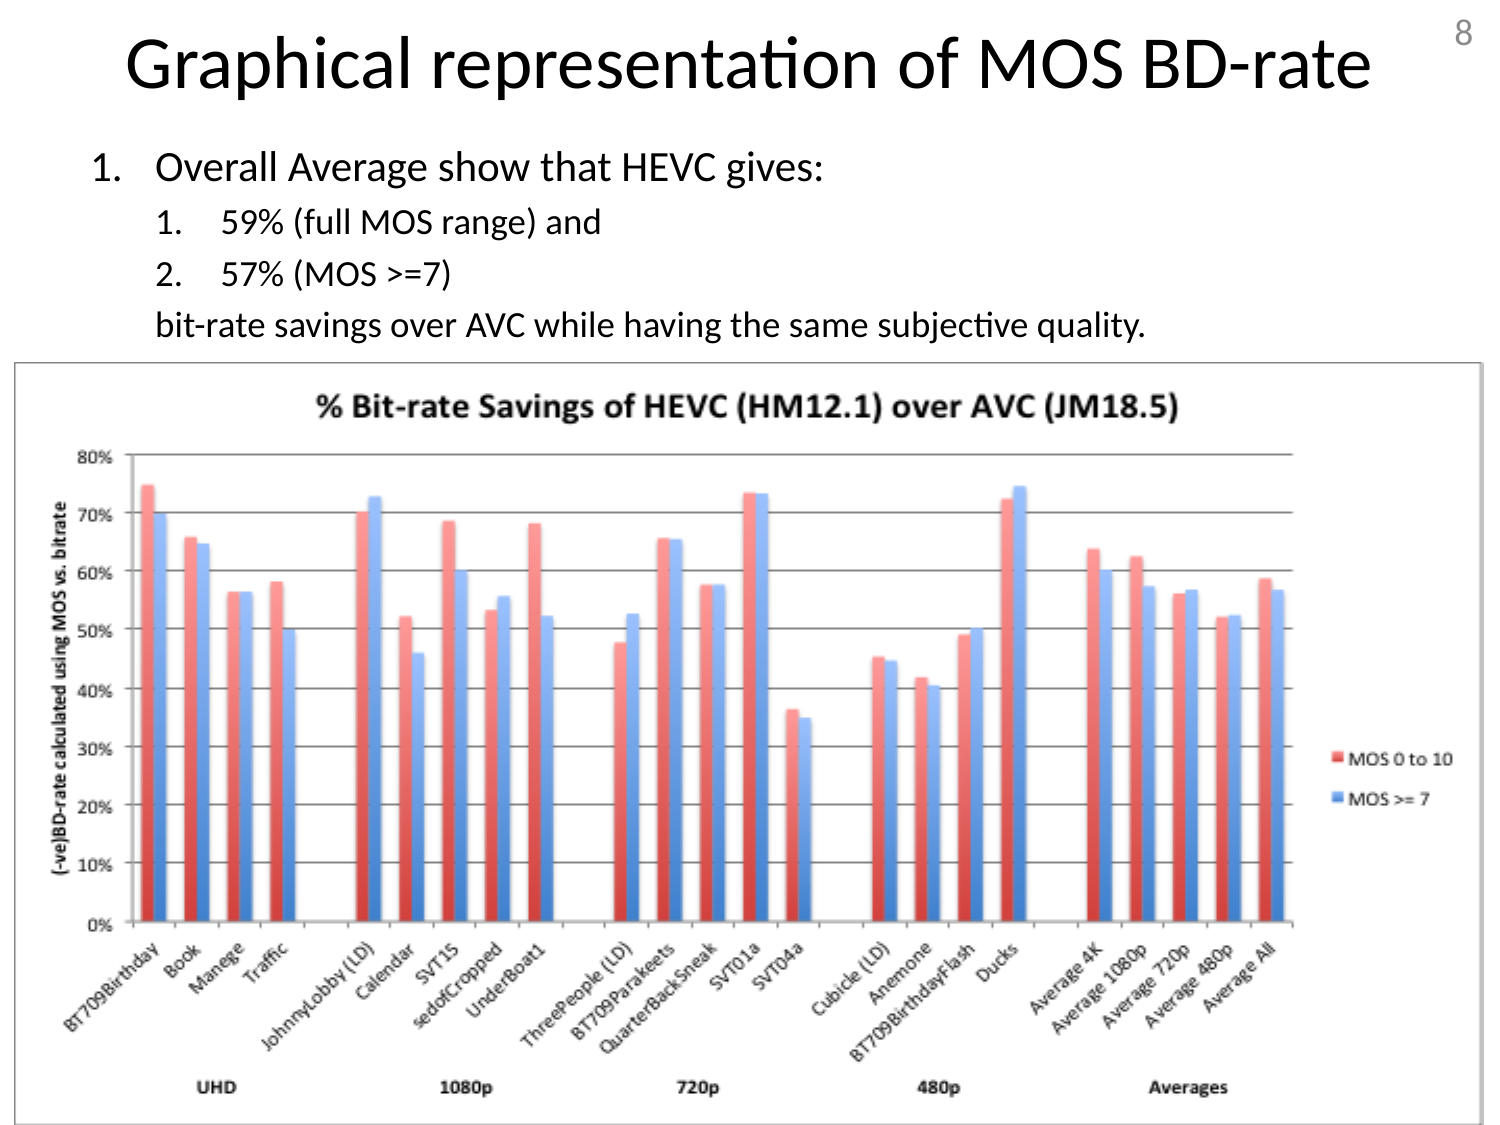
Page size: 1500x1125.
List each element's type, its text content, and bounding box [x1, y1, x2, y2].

slide_number 8 [1374, 0, 1489, 60]
picture [14, 362, 1484, 1125]
title Graphical representation of MOS BD-rate [75, 2, 1425, 116]
list Overall Average show that HEVC gives: 59% (full MOS range) and 57% (MOS >=7) bit-rate savings over AVC while having the same subjective quality. [75, 131, 1425, 356]
